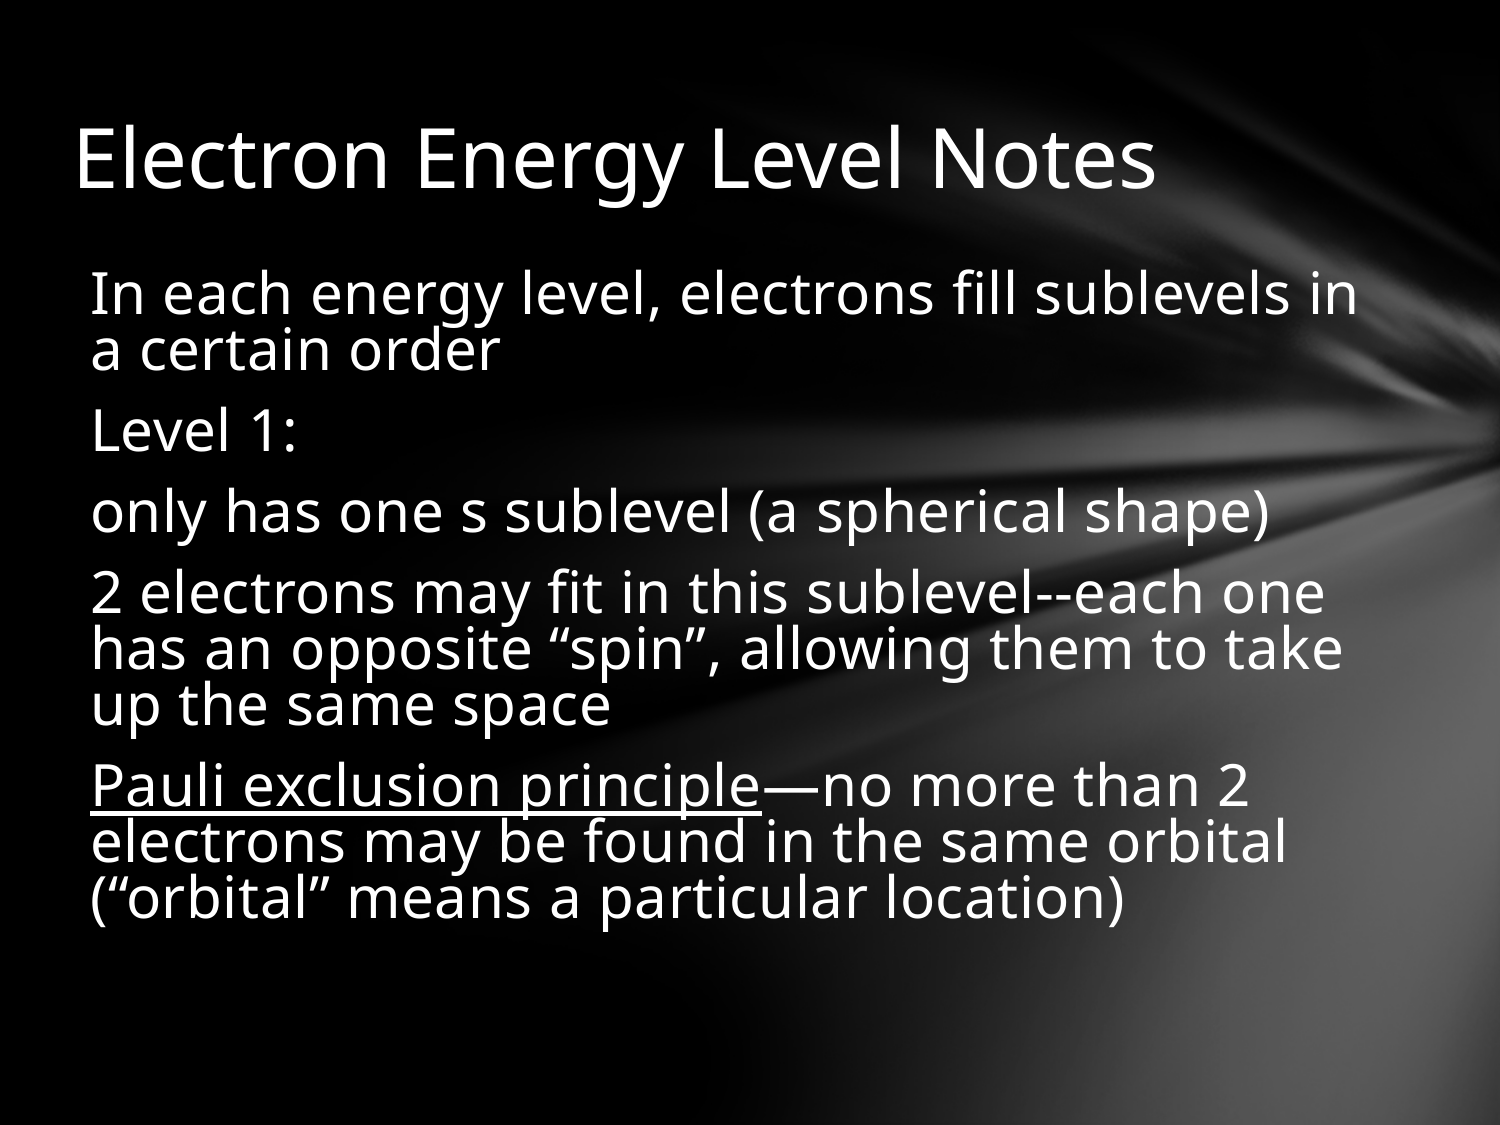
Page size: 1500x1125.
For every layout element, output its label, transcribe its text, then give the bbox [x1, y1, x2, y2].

title Electron Energy Level Notes [57, 37, 1318, 213]
list In each energy level, electrons fill sublevels in a certain order Level 1: only has one s sublevel (a spherical shape) 2 electrons may fit in this sublevel--each one has an opposite “spin”, allowing them to take up the same space Pauli exclusion principle—no more than 2 electrons may be found in the same orbital (“orbital” means a particular location) [75, 262, 1425, 1005]
